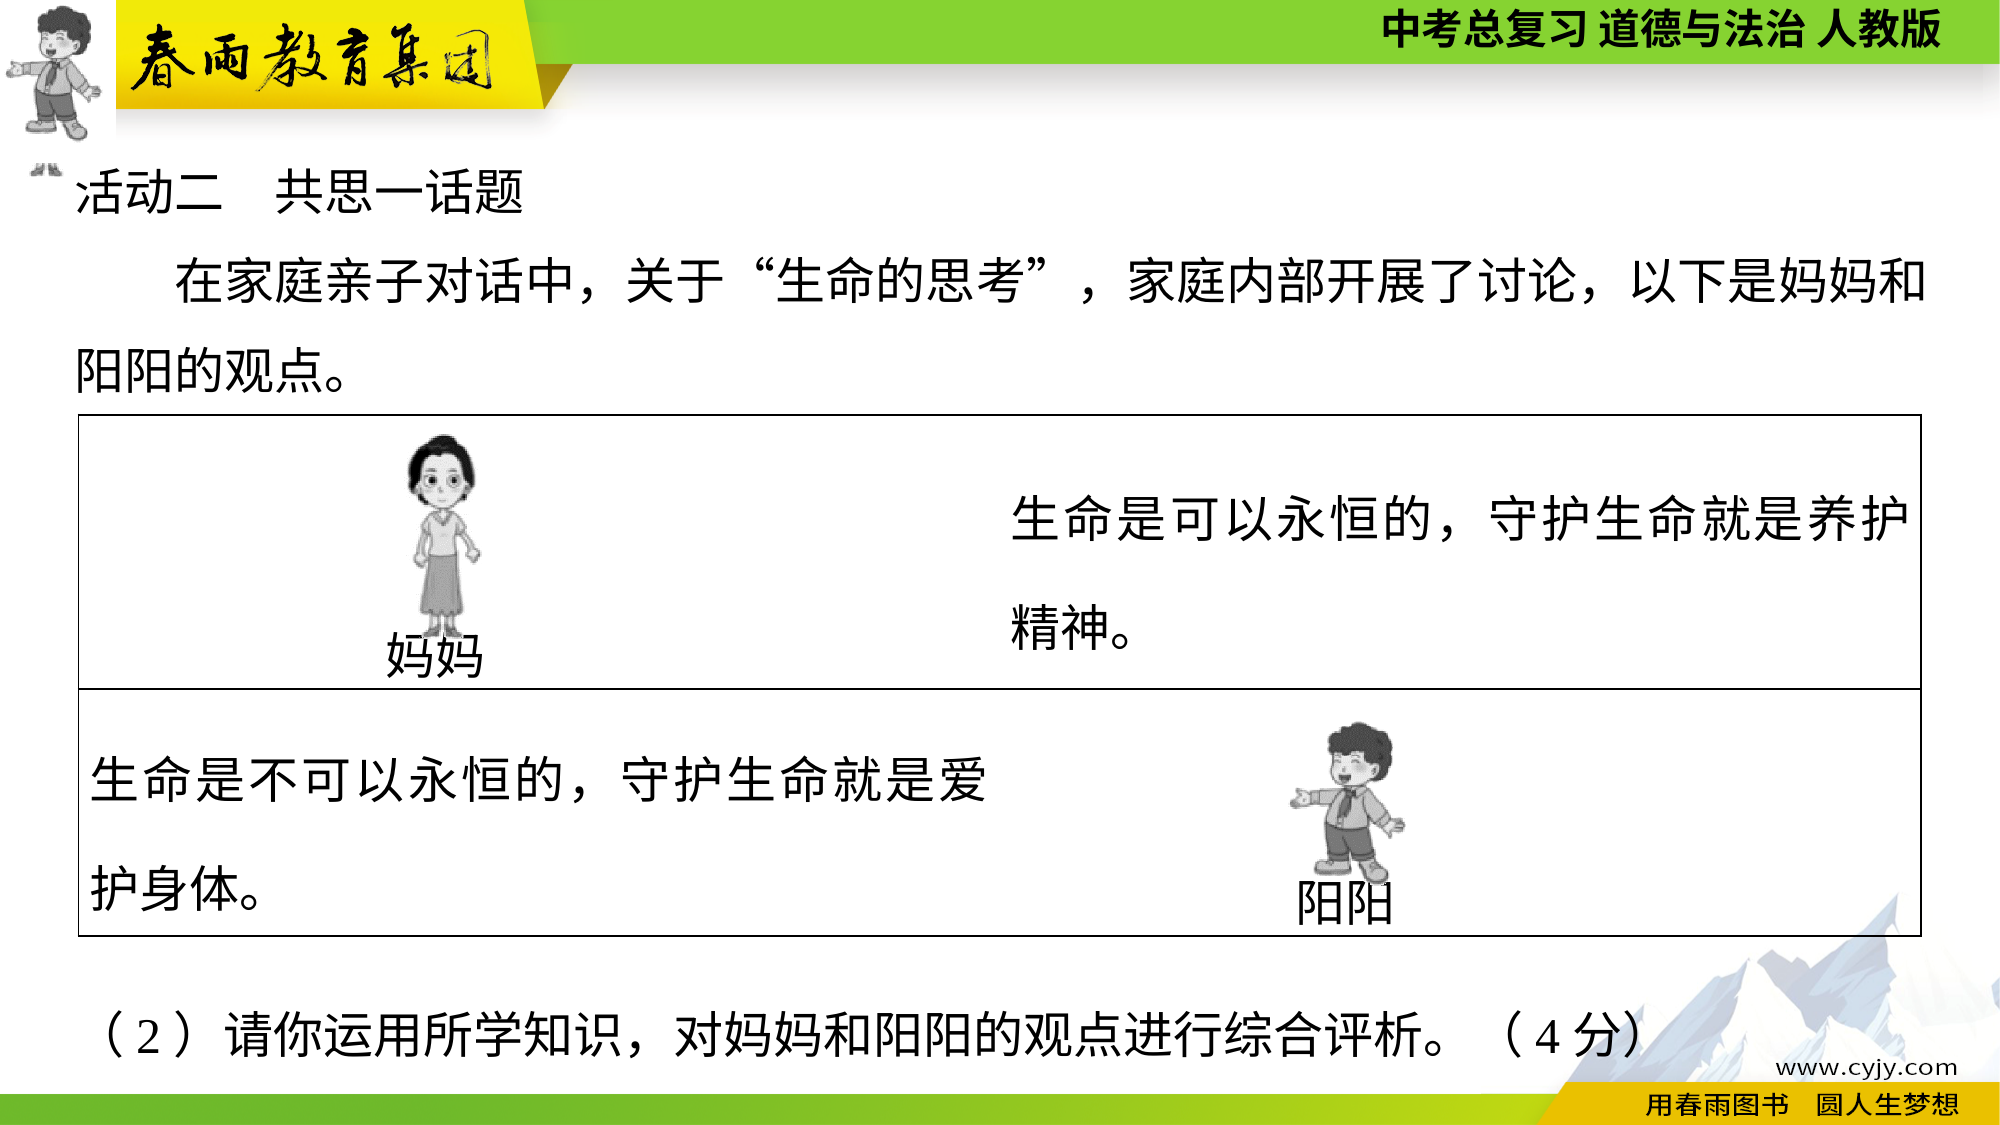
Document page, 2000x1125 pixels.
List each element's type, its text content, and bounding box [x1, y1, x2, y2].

table_cell 生命是不可以永恒的，守护生命就是爱护身体。 [79, 690, 1000, 935]
table_cell 阳阳 [1000, 690, 1920, 935]
picture [0, 0, 2000, 1125]
list 活动二 共思一话题 在家庭亲子对话中，关于“生命的思考”，家庭内部开展了讨论，以下是妈妈和阳阳的观点。 （2）请你运用所学知识，对妈妈和阳阳的观点进行综合评析。（4分） [59, 122, 1944, 1081]
table_header 生命是可以永恒的，守护生命就是养护精神。 [1000, 416, 1920, 688]
table_header 妈妈 [79, 416, 1000, 688]
